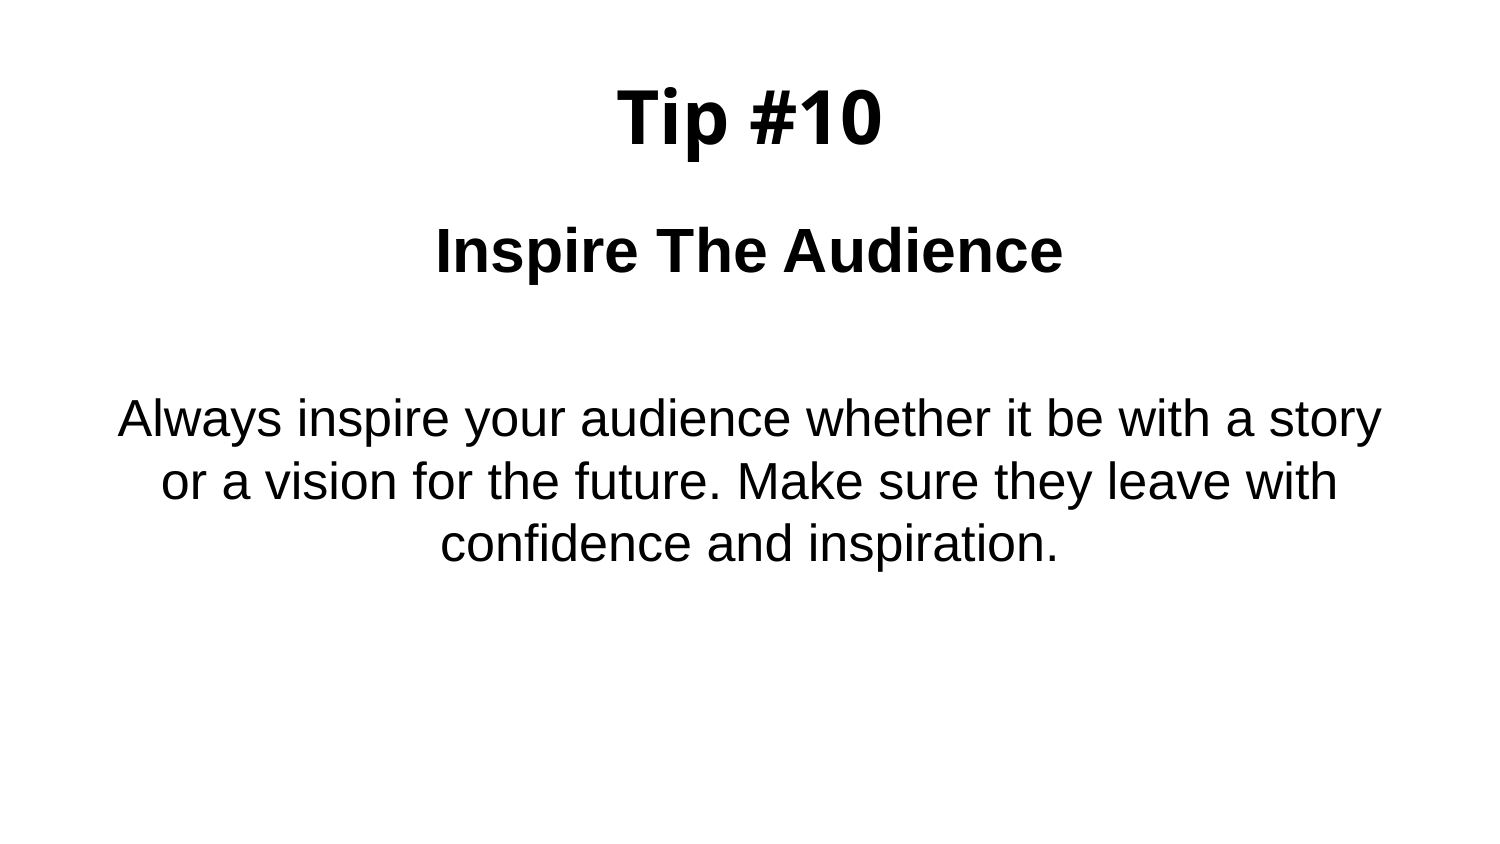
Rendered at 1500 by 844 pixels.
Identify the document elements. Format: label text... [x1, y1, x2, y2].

title Tip #10 [75, 33, 1425, 175]
list Inspire The Audience Always inspire your audience whether it be with a story or a vision for the future. Make sure they leave with confidence and inspiration. [75, 194, 1425, 806]
